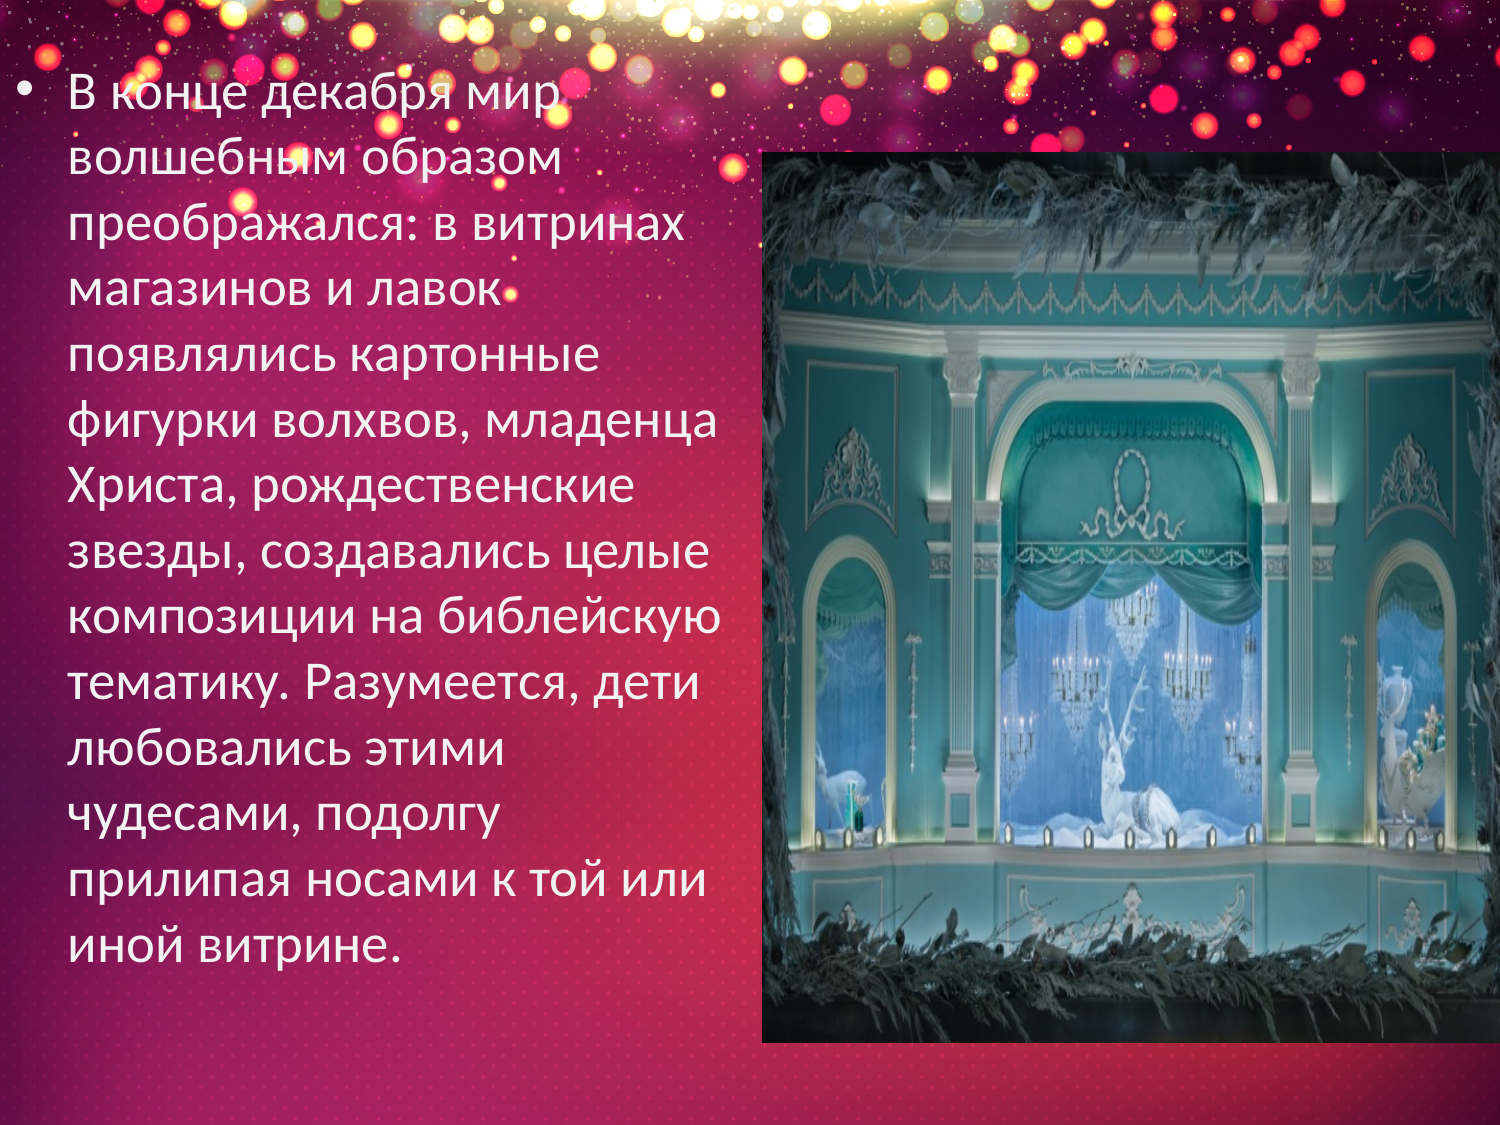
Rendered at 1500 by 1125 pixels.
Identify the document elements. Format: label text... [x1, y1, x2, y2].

picture [0, 0, 1500, 1125]
list В конце декабря мир волшебным образом преображался: в витринах магазинов и лавок появлялись картонные фигурки волхвов, младенца Христа, рождественские звезды, создавались целые композиции на библейскую тематику. Разумеется, дети любовались этими чудесами, подолгу прилипая носами к той или иной витрине. [0, 46, 738, 1079]
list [762, 152, 1500, 1044]
